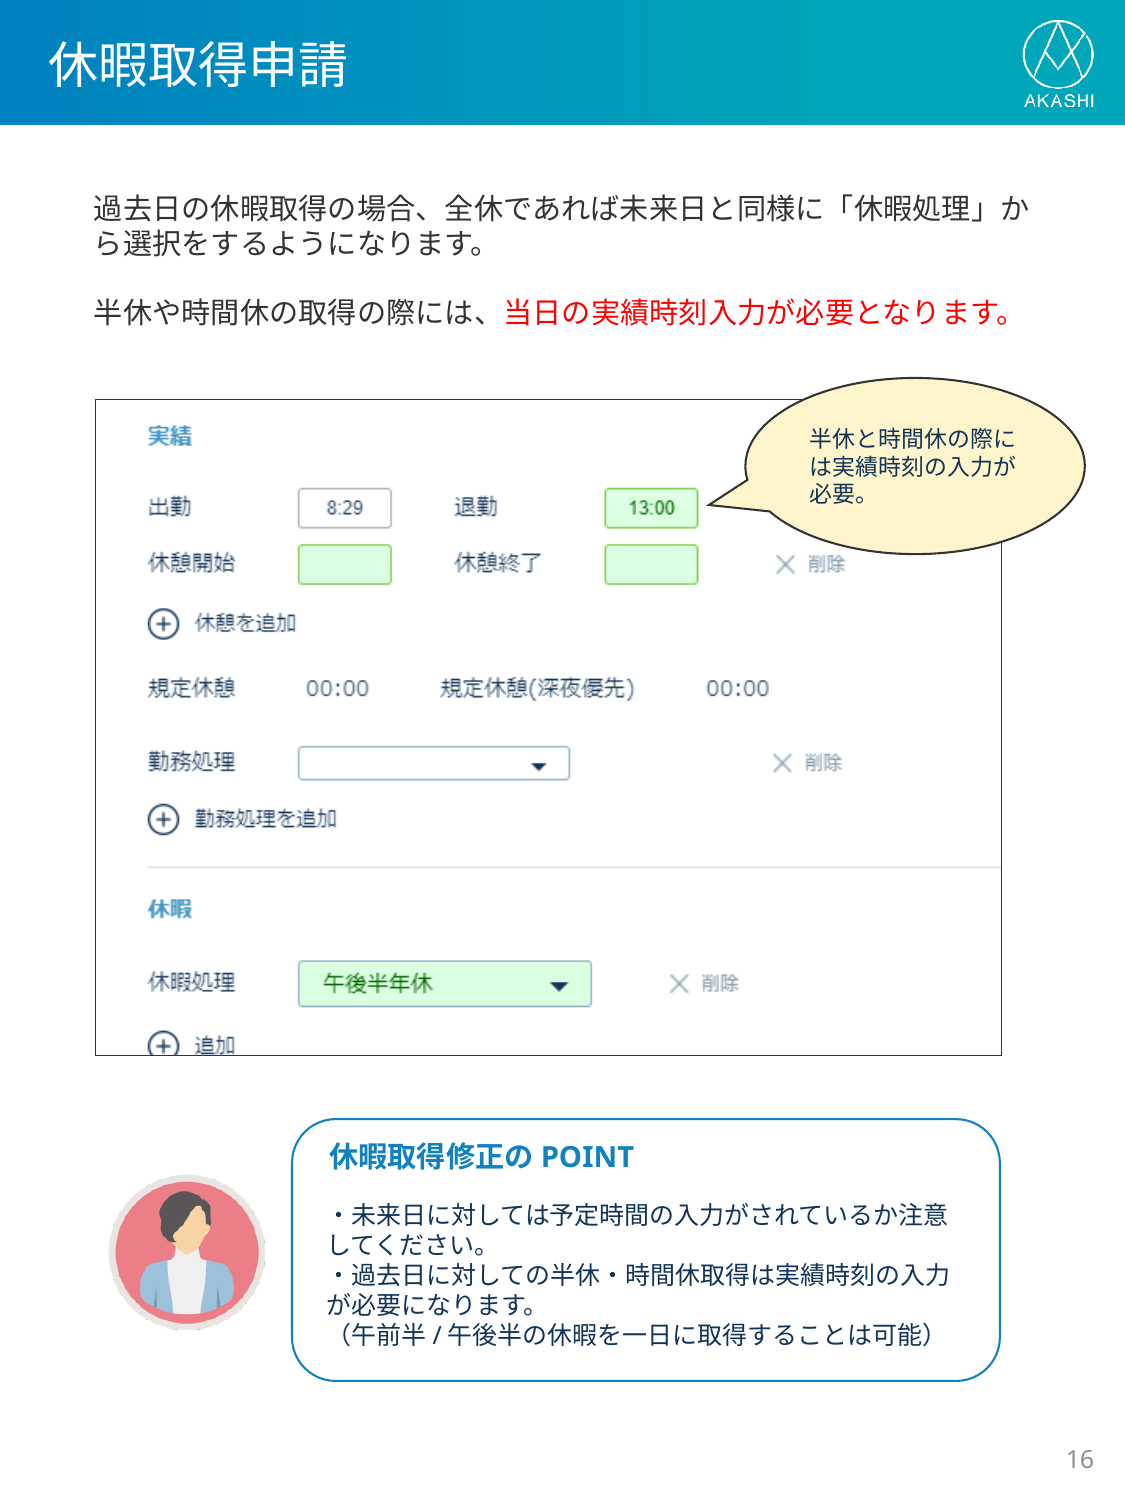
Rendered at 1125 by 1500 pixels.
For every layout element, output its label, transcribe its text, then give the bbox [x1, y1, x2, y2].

text_box [290, 1118, 1001, 1382]
text_box 半休と時間休の際には実績時刻の入力が必要。 [802, 376, 1086, 543]
slide_number 15 [856, 1420, 1110, 1500]
picture [108, 1174, 265, 1330]
picture [95, 399, 1002, 1056]
text_box 過去日の休暇取得の場合、全休であれば未来日と同様に「休暇処理」から選択をするようになります。 半休や時間休の取得の際には、当日の実績時刻入力が必要となります。 [79, 182, 1046, 338]
text_box ・未来日に対しては予定時間の入力がされているか注意してください。 ・過去日に対しての半休・時間休取得は実績時刻の入力が必要になります。 （午前半/午後半の休暇を一日に取得することは可能） [311, 1192, 973, 1358]
title 休暇取得申請 [33, 0, 1045, 123]
picture [1045, 9, 1103, 117]
